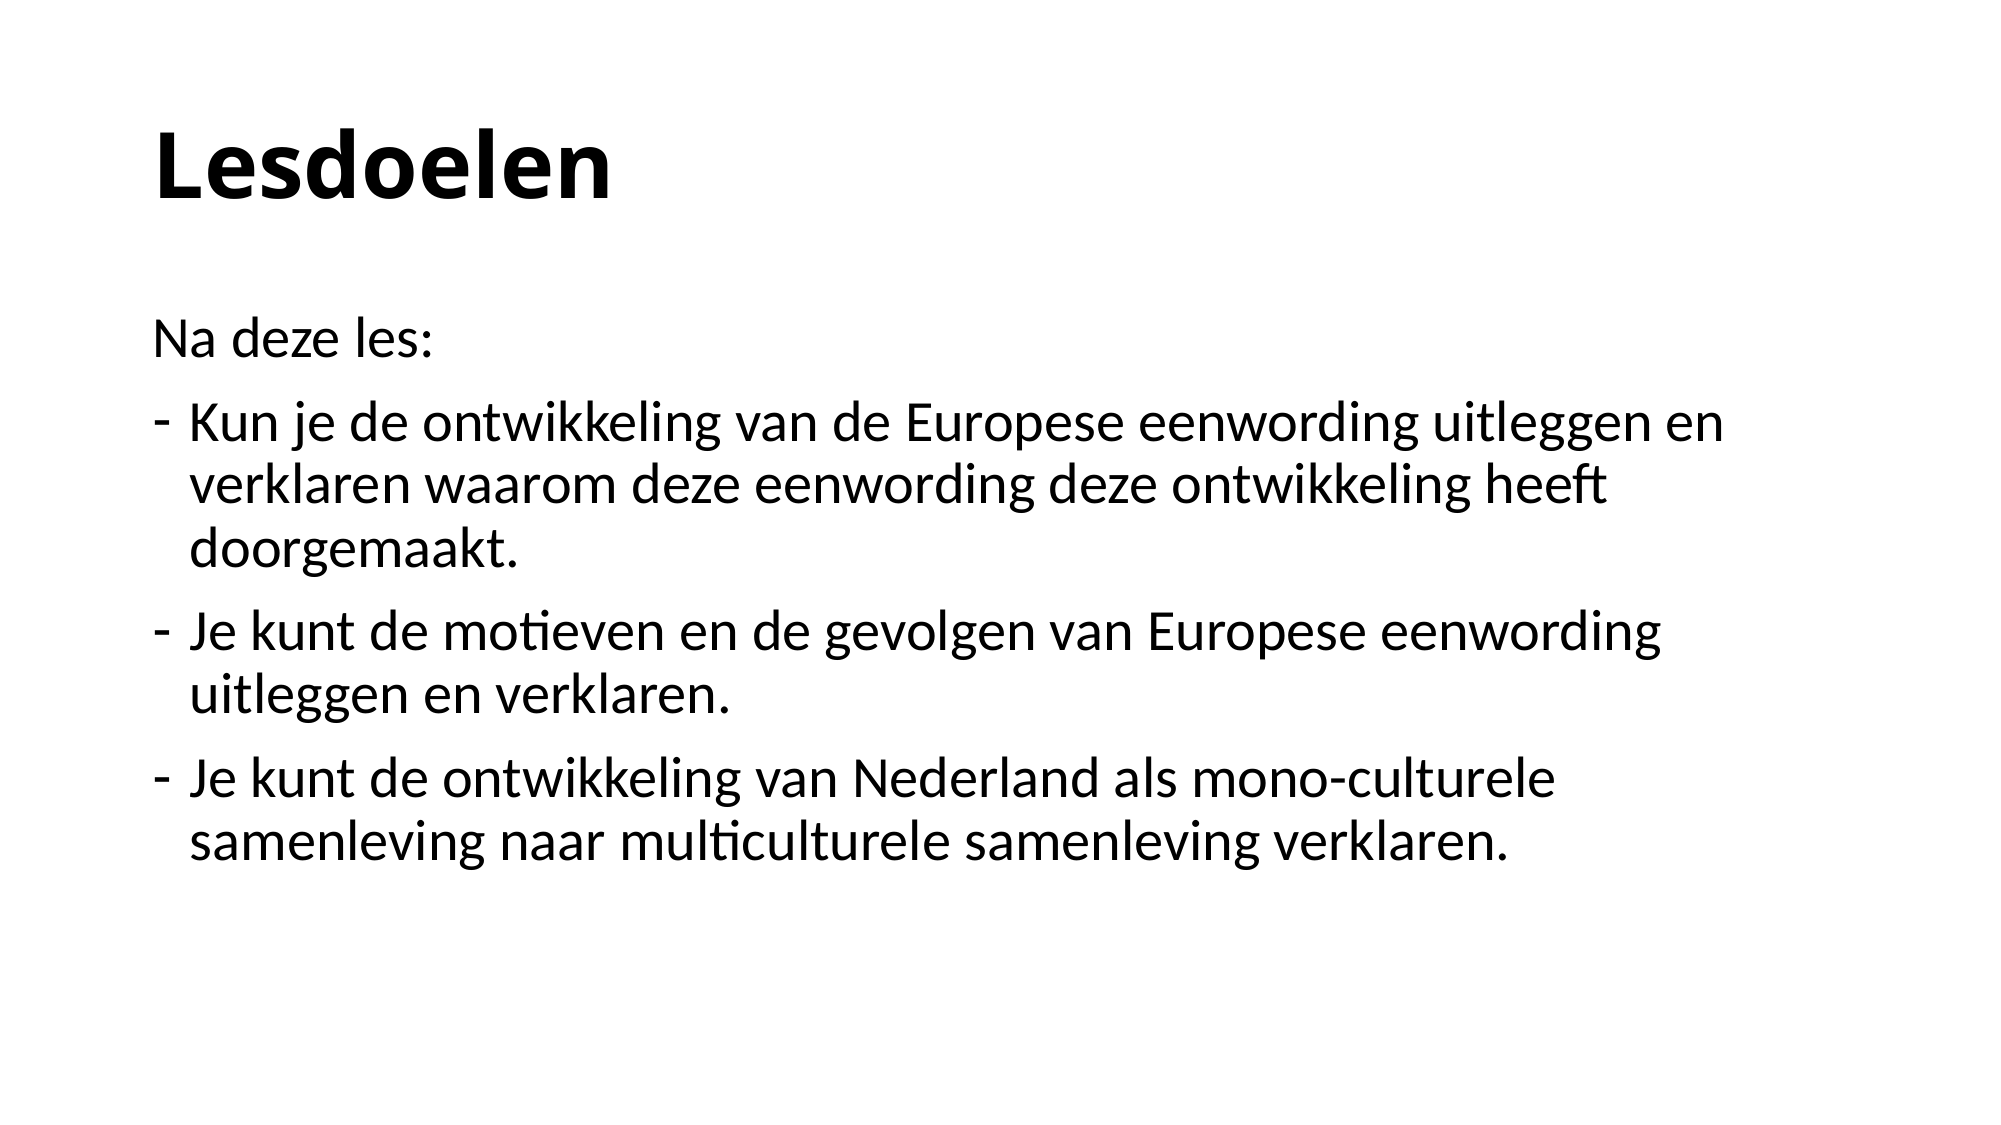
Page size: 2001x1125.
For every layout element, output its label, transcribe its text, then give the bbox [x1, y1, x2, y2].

list Na deze les: Kun je de ontwikkeling van de Europese eenwording uitleggen en verklaren waarom deze eenwording deze ontwikkeling heeft doorgemaakt. Je kunt de motieven en de gevolgen van Europese eenwording uitleggen en verklaren. Je kunt de ontwikkeling van Nederland als mono-culturele samenleving naar multiculturele samenleving verklaren. [137, 299, 1863, 1014]
title Lesdoelen [137, 59, 1863, 278]
